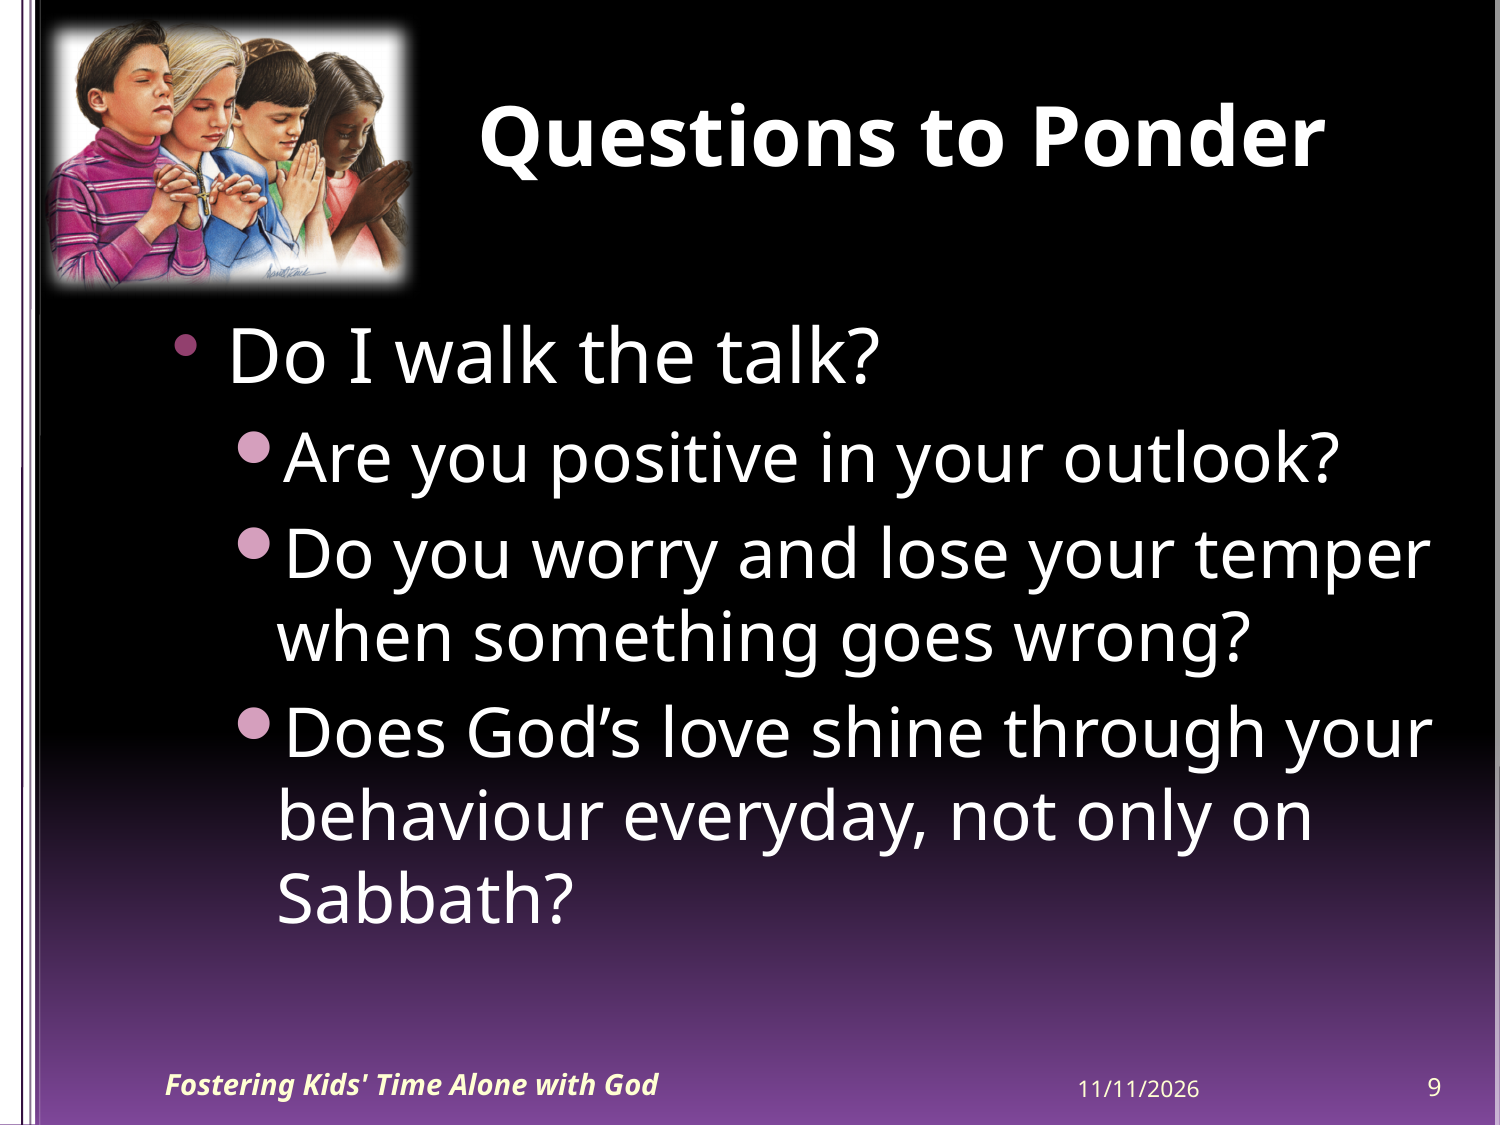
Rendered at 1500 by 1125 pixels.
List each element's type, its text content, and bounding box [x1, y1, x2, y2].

footer Fostering Kids' Time Alone with God [150, 1053, 1063, 1114]
list Do I walk the talk? Are you positive in your outlook? Do you worry and lose your temper when something goes wrong? Does God’s love shine through your behaviour everyday, not only on Sabbath? [150, 299, 1450, 1053]
title Questions to Ponder [462, 37, 1450, 229]
slide_number 9 [1412, 1053, 1488, 1114]
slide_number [1063, 1053, 1412, 1114]
picture [48, 23, 411, 289]
